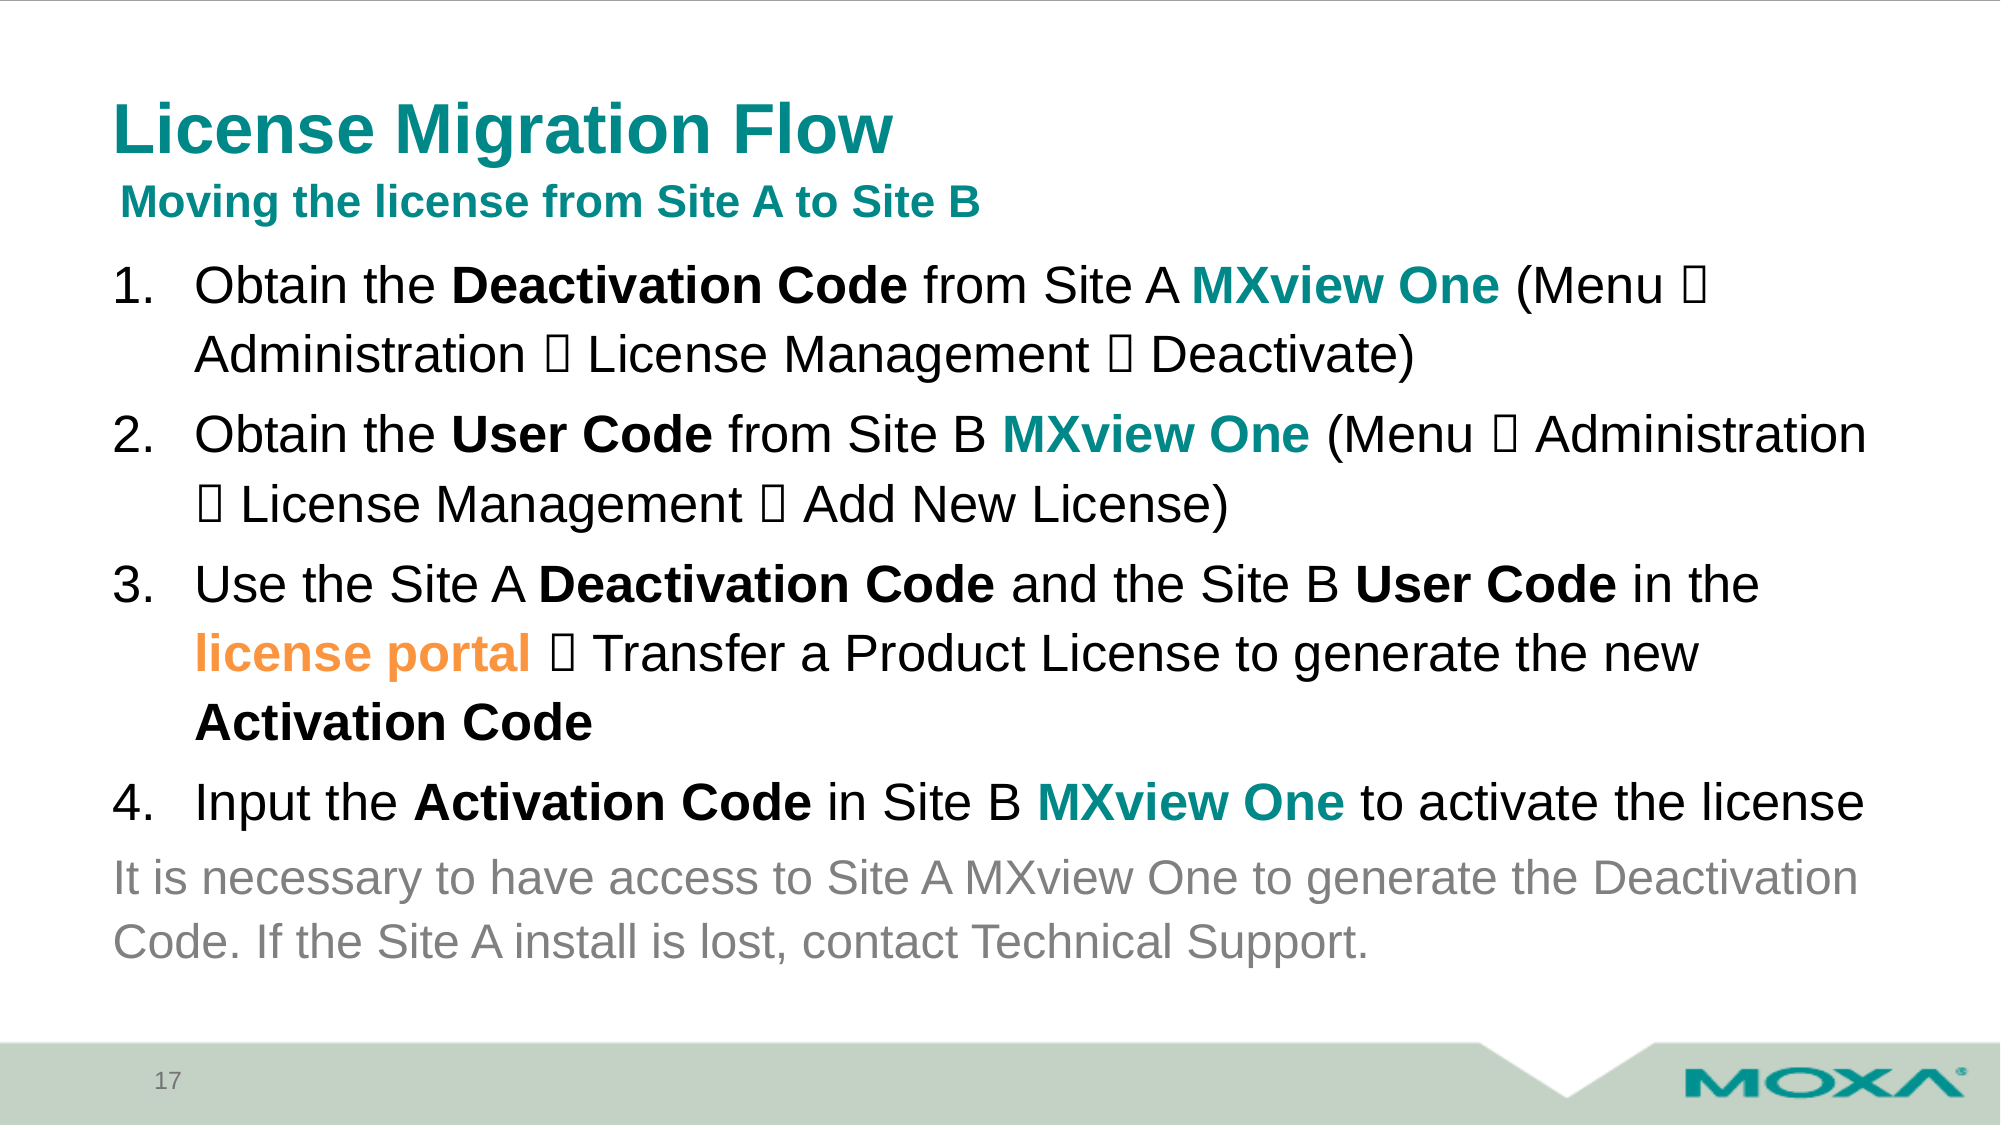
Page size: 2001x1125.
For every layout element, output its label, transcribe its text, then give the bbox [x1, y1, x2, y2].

slide_number 17 [117, 1056, 219, 1109]
picture [0, 0, 2001, 1125]
list Obtain the Deactivation Code from Site A MXview One (Menu  Administration  License Management  Deactivate) Obtain the User Code from Site B MXview One (Menu  Administration  License Management  Add New License) Use the Site A Deactivation Code and the Site B User Code in the license portal  Transfer a Product License to generate the new Activation Code Input the Activation Code in Site B MXview One to activate the license It is necessary to have access to Site A MXview One to generate the Deactivation Code. If the Site A install is lost, contact Technical Support. [97, 236, 1917, 1023]
list Moving the license from Site A to Site B [104, 158, 1481, 222]
title License Migration Flow [96, 30, 1917, 219]
